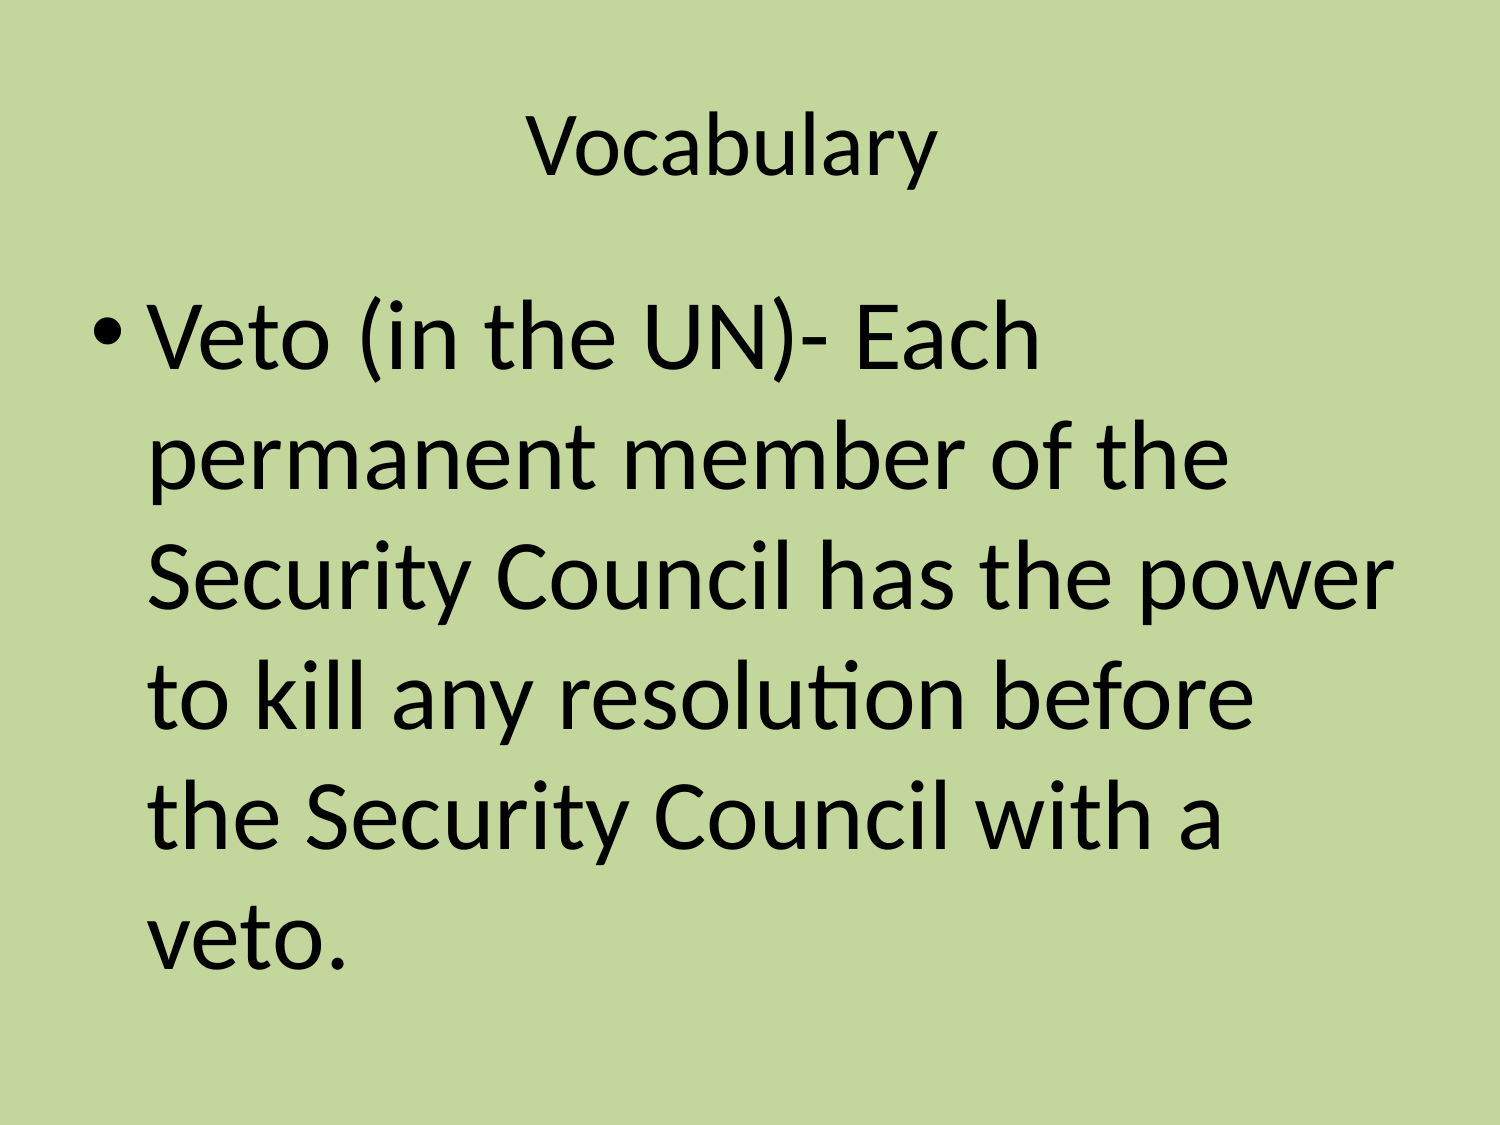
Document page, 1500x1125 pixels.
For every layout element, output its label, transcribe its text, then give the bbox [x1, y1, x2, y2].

list Veto (in the UN)- Each permanent member of the Security Council has the power to kill any resolution before the Security Council with a veto. [75, 262, 1425, 1005]
title Vocabulary [75, 45, 1425, 233]
